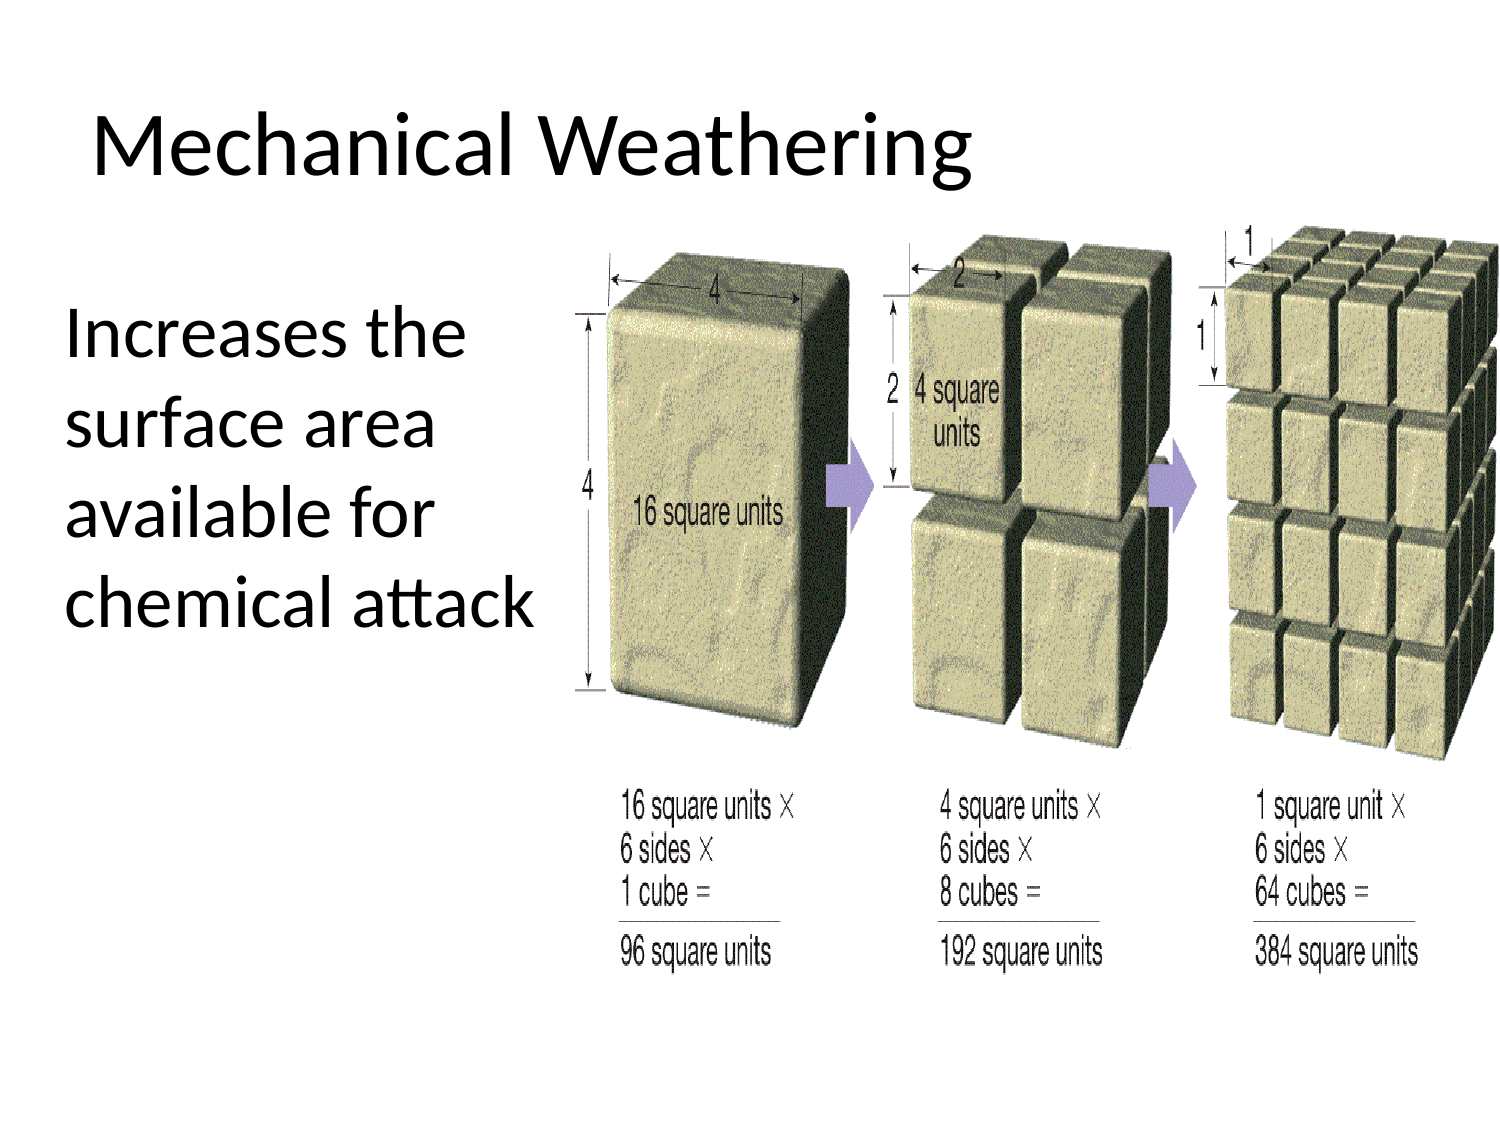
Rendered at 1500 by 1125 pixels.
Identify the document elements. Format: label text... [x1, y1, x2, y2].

title Mechanical Weathering [75, 45, 1425, 233]
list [574, 224, 1500, 976]
text_box Increases the surface area available for chemical attack [49, 274, 569, 650]
